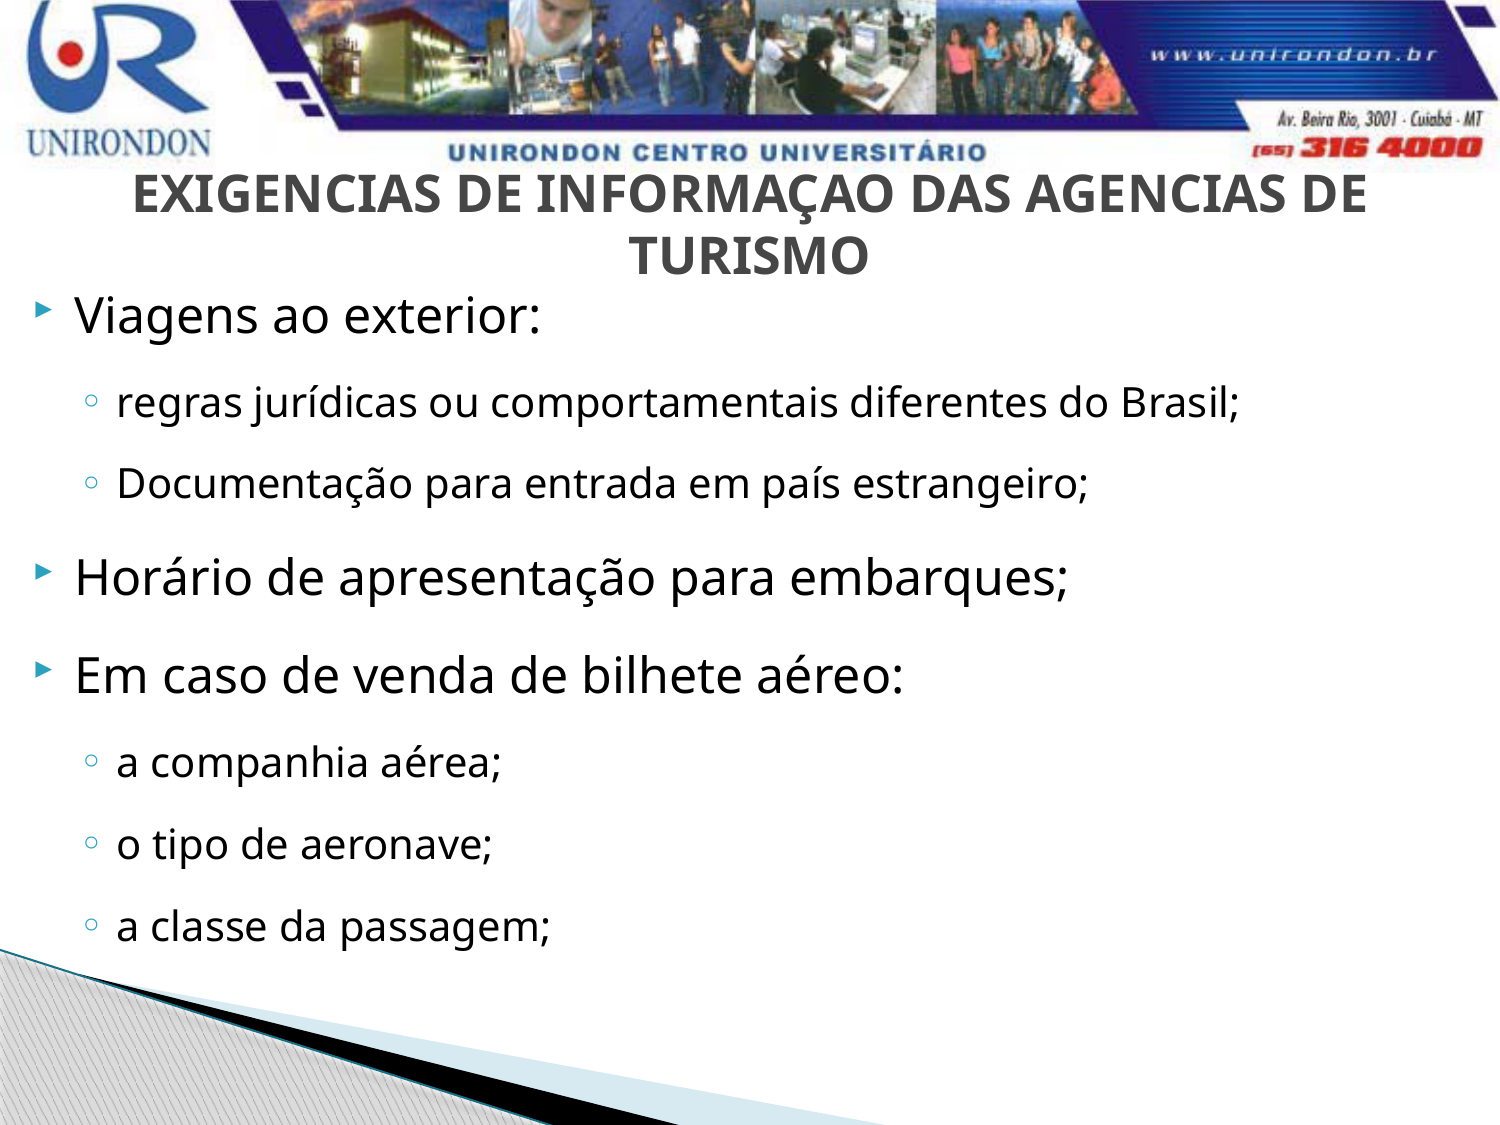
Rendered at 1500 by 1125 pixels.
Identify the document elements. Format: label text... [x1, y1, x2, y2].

list Viagens ao exterior: regras jurídicas ou comportamentais diferentes do Brasil; Documentação para entrada em país estrangeiro; Horário de apresentação para embarques; Em caso de venda de bilhete aéreo: a companhia aérea; o tipo de aeronave; a classe da passagem; [0, 246, 1477, 1079]
picture [0, 0, 1500, 174]
title EXIGÊNCIAS DE INFORMAÇÃO DAS AGÊNCIAS DE TURISMO [0, 183, 1500, 270]
